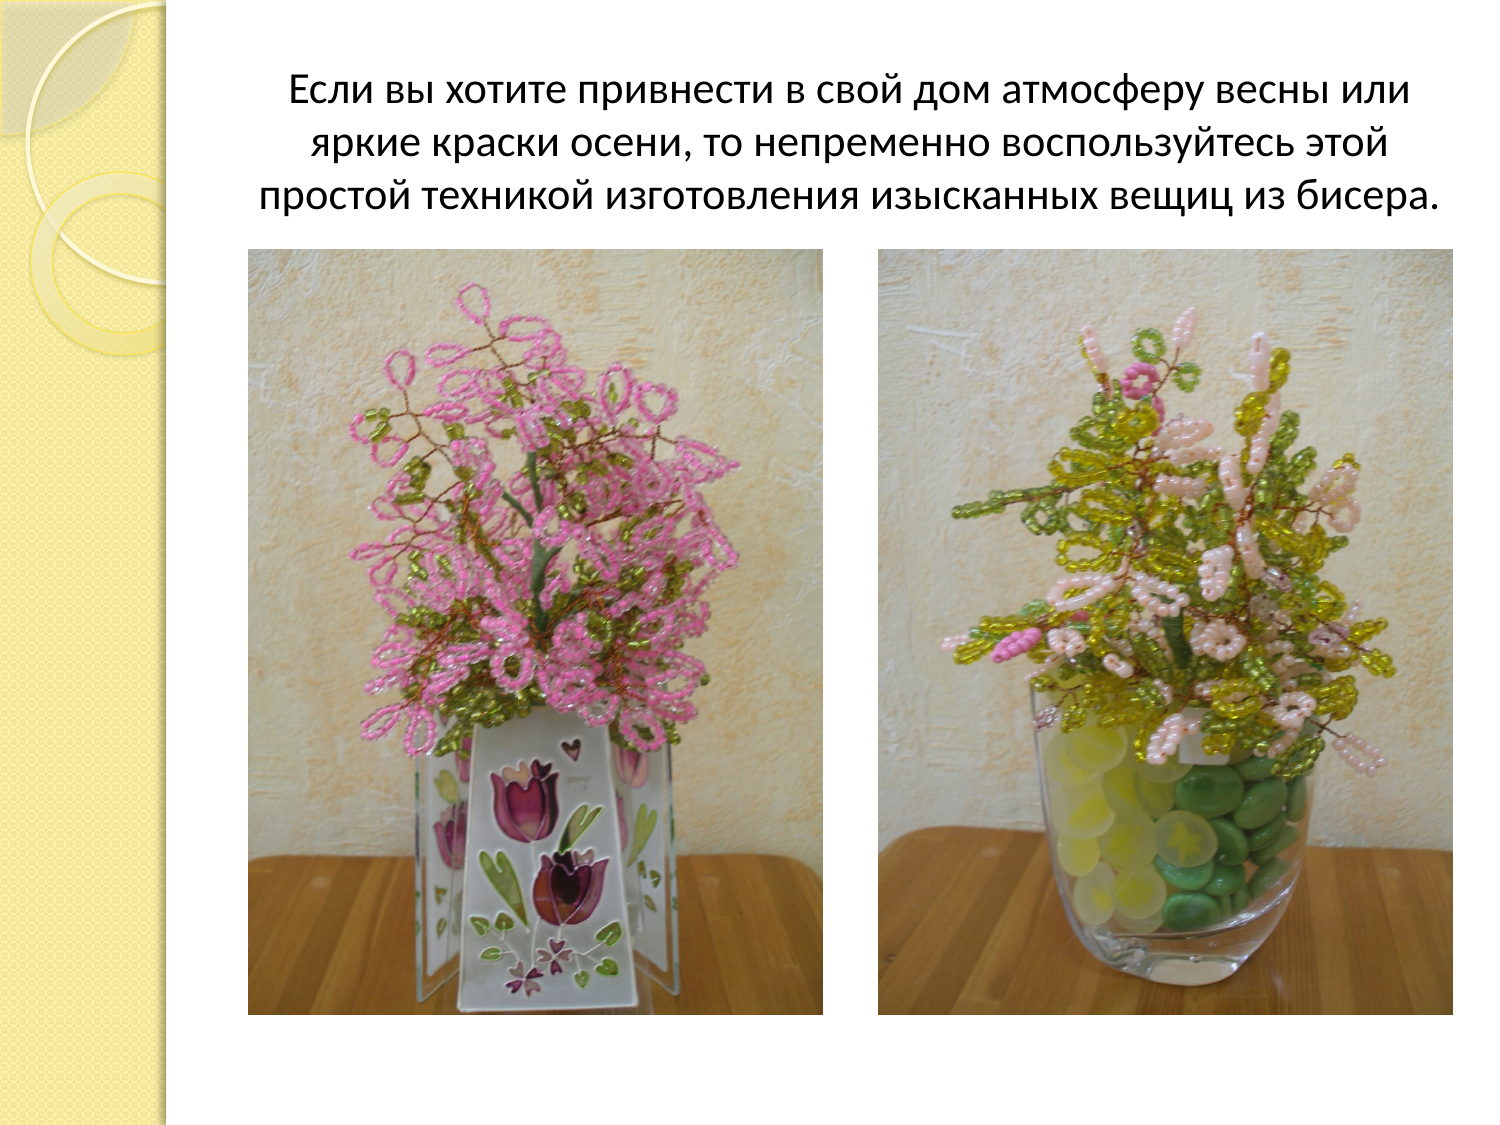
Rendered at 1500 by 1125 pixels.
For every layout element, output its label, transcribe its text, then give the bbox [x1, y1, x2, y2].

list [248, 249, 823, 1016]
title Если вы хотите привнести в свой дом атмосферу весны или яркие краски осени, то непременно воспользуйтесь этой простой техникой изготовления изысканных вещиц из бисера. [235, 45, 1466, 233]
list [878, 249, 1453, 1016]
